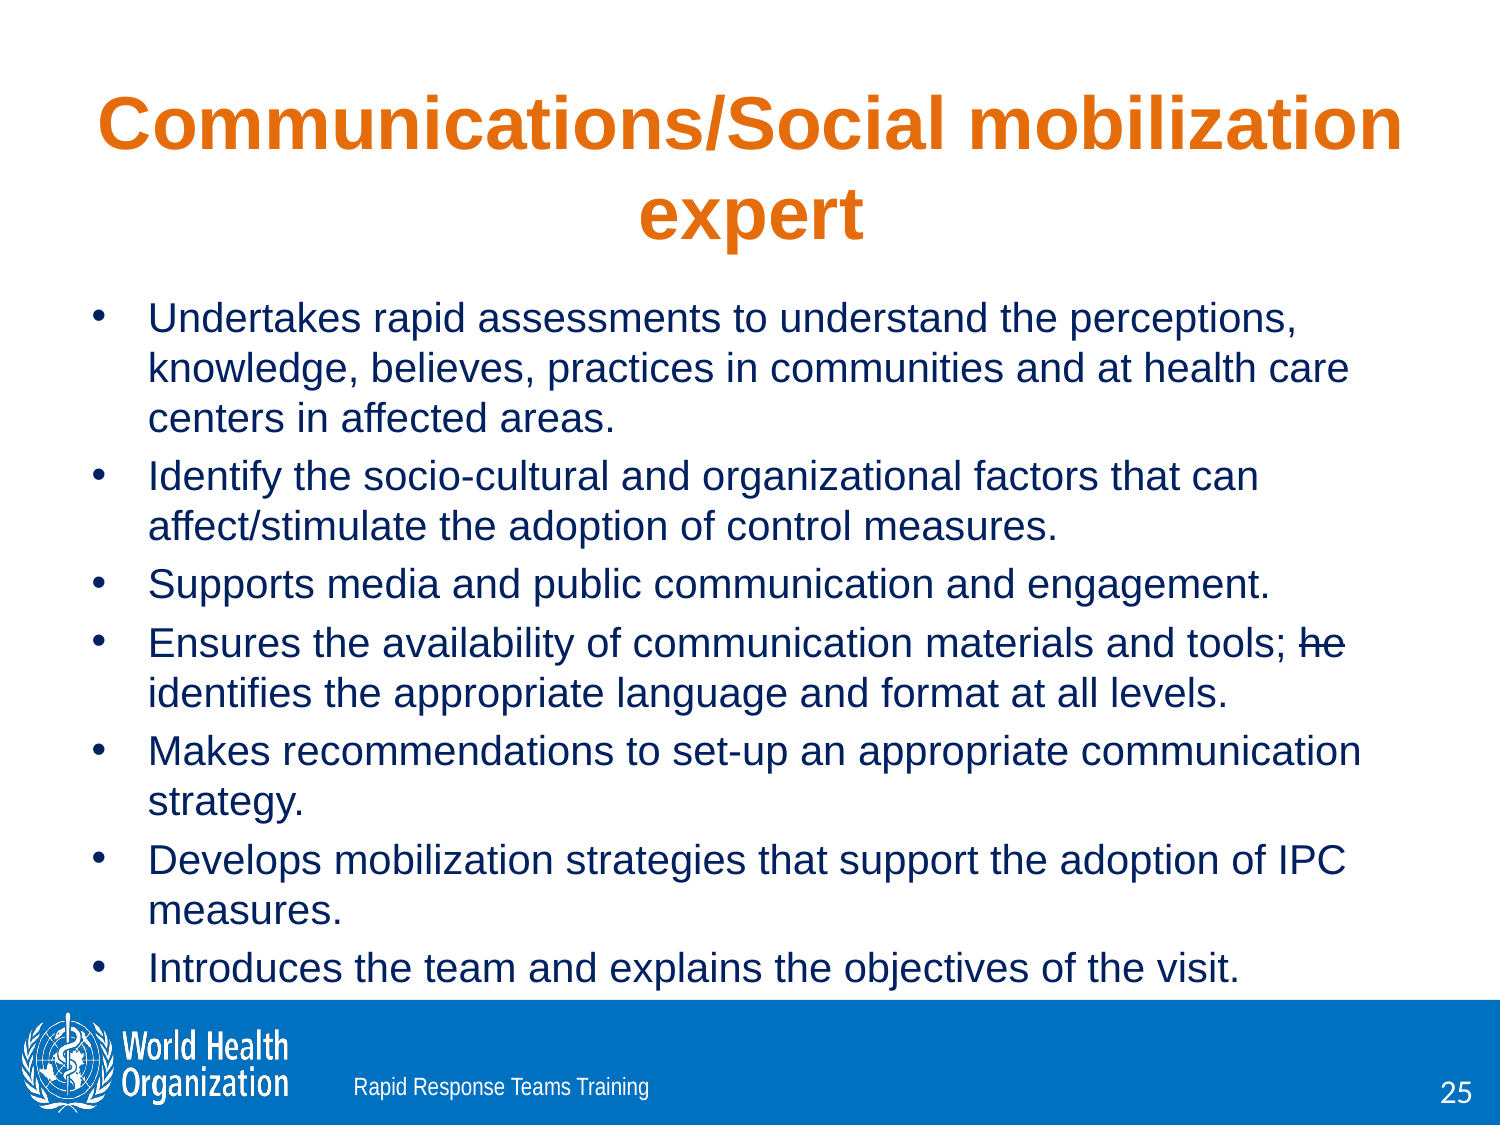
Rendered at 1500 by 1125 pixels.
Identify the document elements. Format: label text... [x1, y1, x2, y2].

picture [21, 1012, 76, 1113]
list Undertakes rapid assessments to understand the perceptions, knowledge, believes, practices in communities and at health care centers in affected areas. Identify the socio-cultural and organizational factors that can affect/stimulate the adoption of control measures. Supports media and public communication and engagement. Ensures the availability of communication materials and tools; he identifies the appropriate language and format at all levels. Makes recommendations to set-up an appropriate communication strategy. Develops mobilization strategies that support the adoption of IPC measures. Introduces the team and explains the objectives of the visit. [76, 283, 1427, 1125]
text_box Communications/Social mobilization expert [1, 70, 1500, 258]
